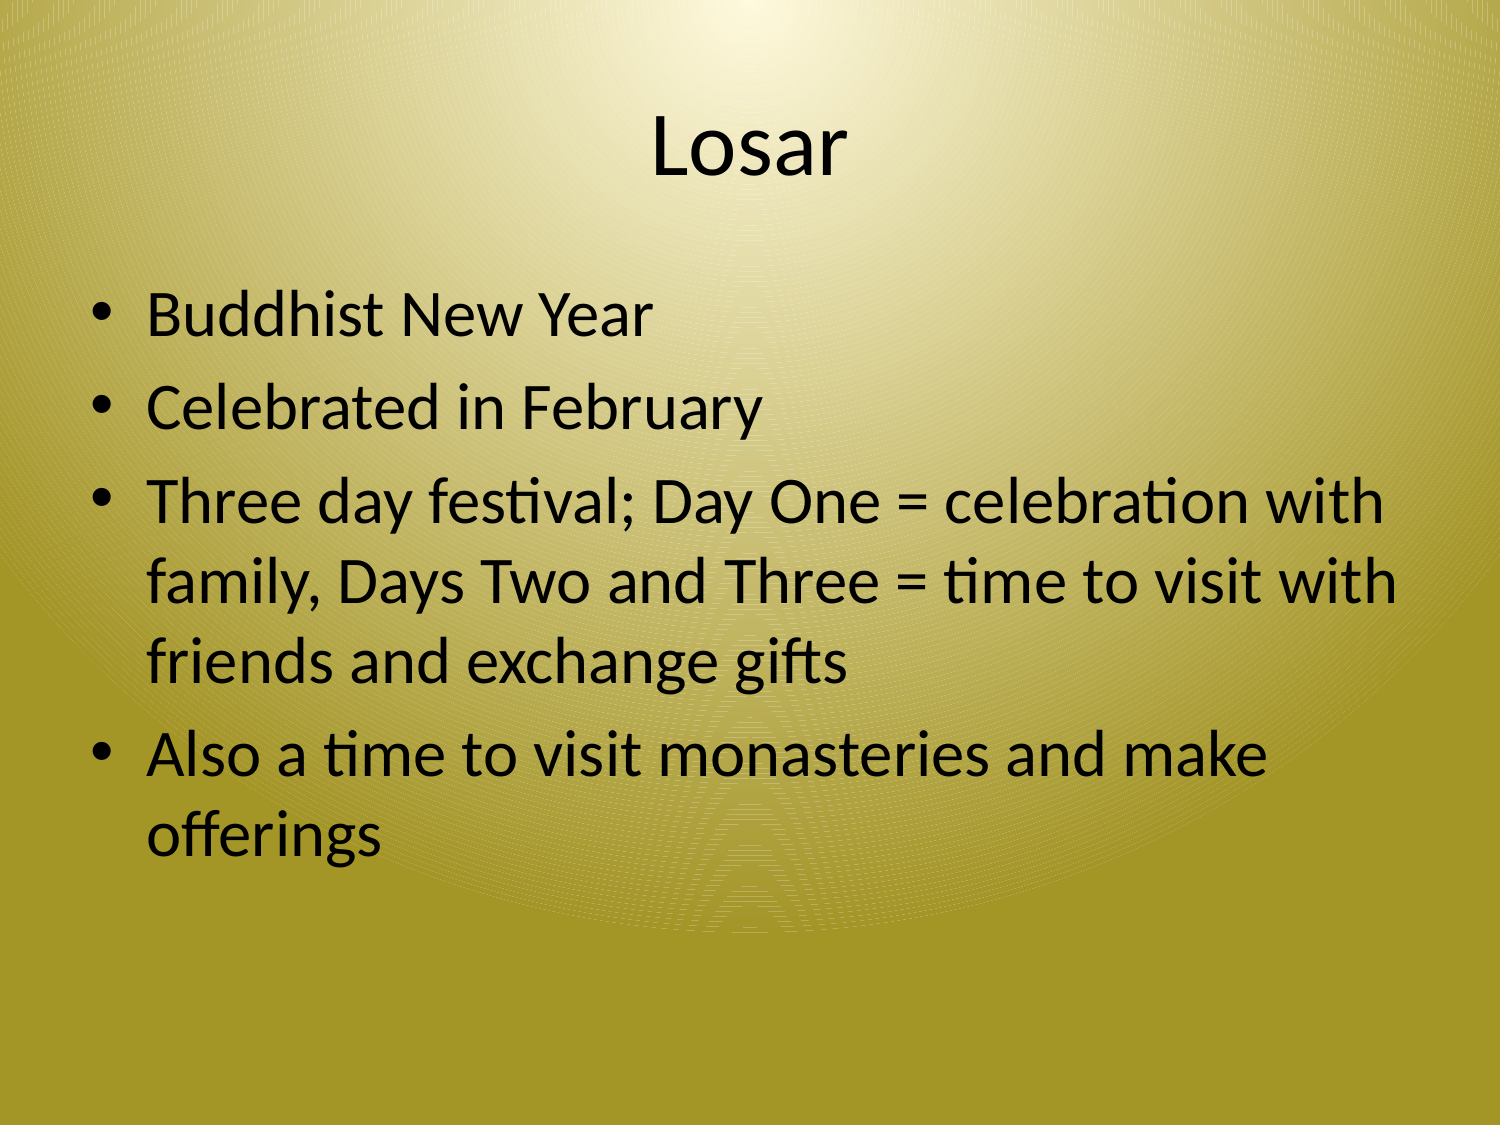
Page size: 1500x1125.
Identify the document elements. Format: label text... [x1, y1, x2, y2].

title Losar [75, 45, 1425, 233]
list Buddhist New Year Celebrated in February Three day festival; Day One = celebration with family, Days Two and Three = time to visit with friends and exchange gifts Also a time to visit monasteries and make offerings [75, 262, 1425, 1005]
